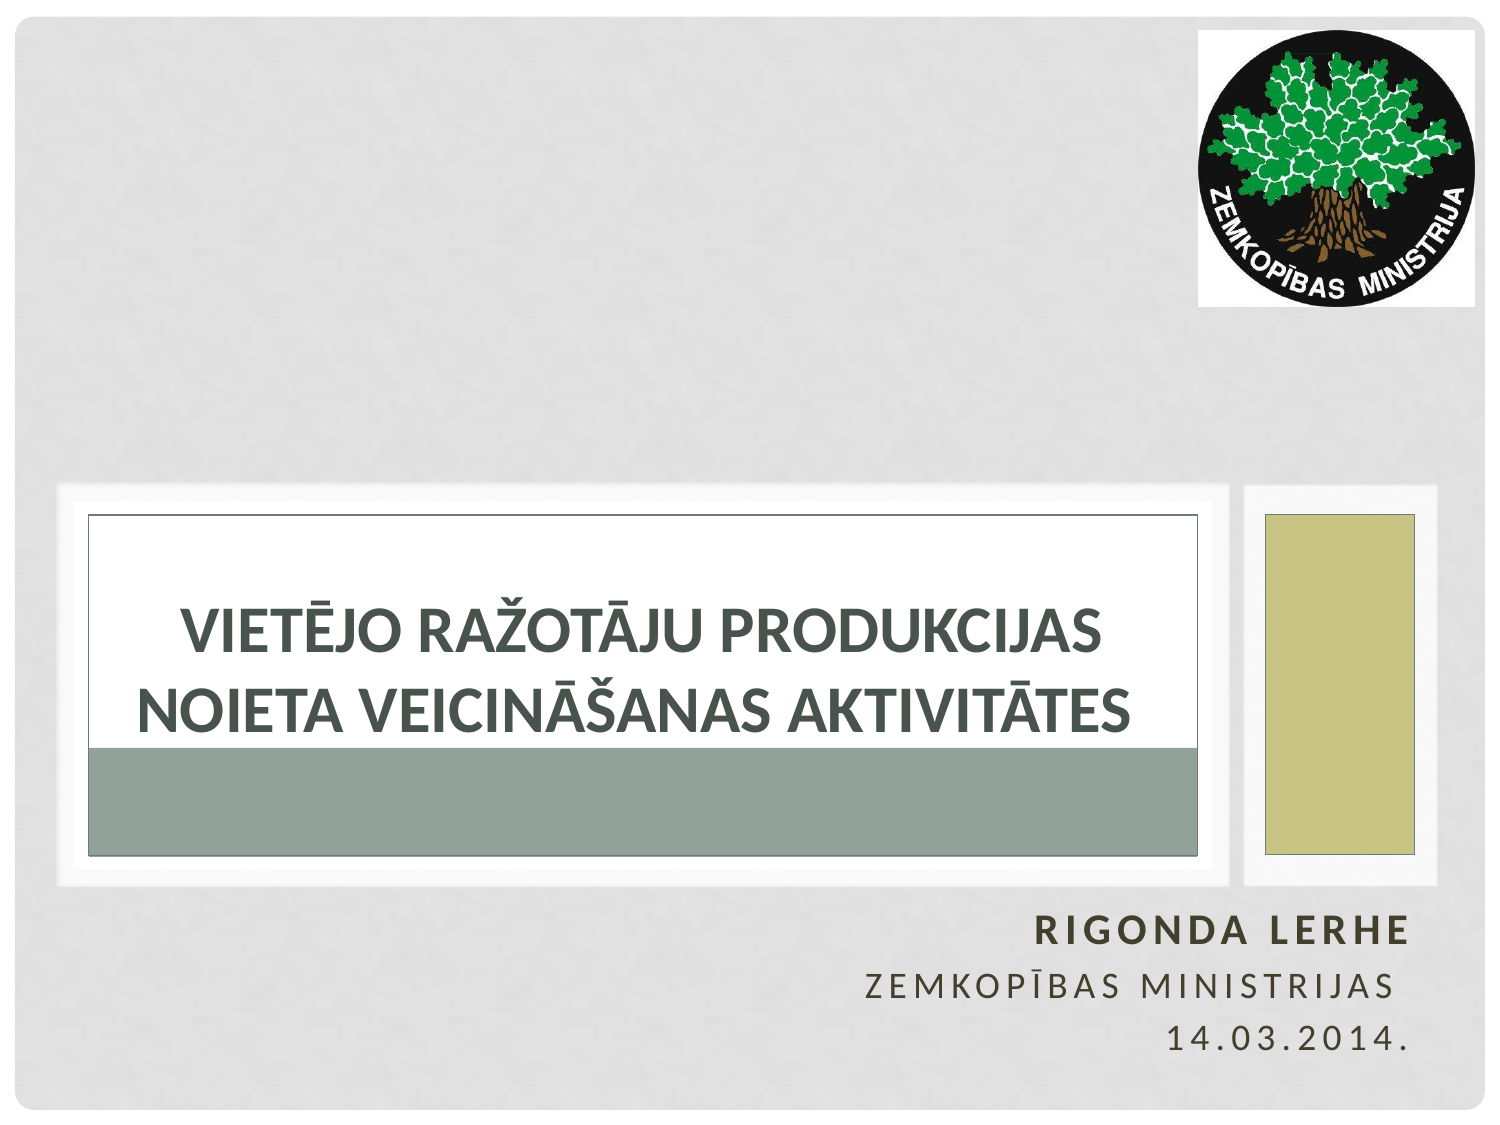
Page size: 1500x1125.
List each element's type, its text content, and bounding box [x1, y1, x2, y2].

picture [1198, 30, 1476, 308]
subtitle Rigonda Lerhe Zemkopības ministrijas 14.03.2014. [785, 893, 1424, 1069]
title vietējo ražotāju produkcijas noieta veicināšanas aktivitātes [86, 444, 1197, 753]
